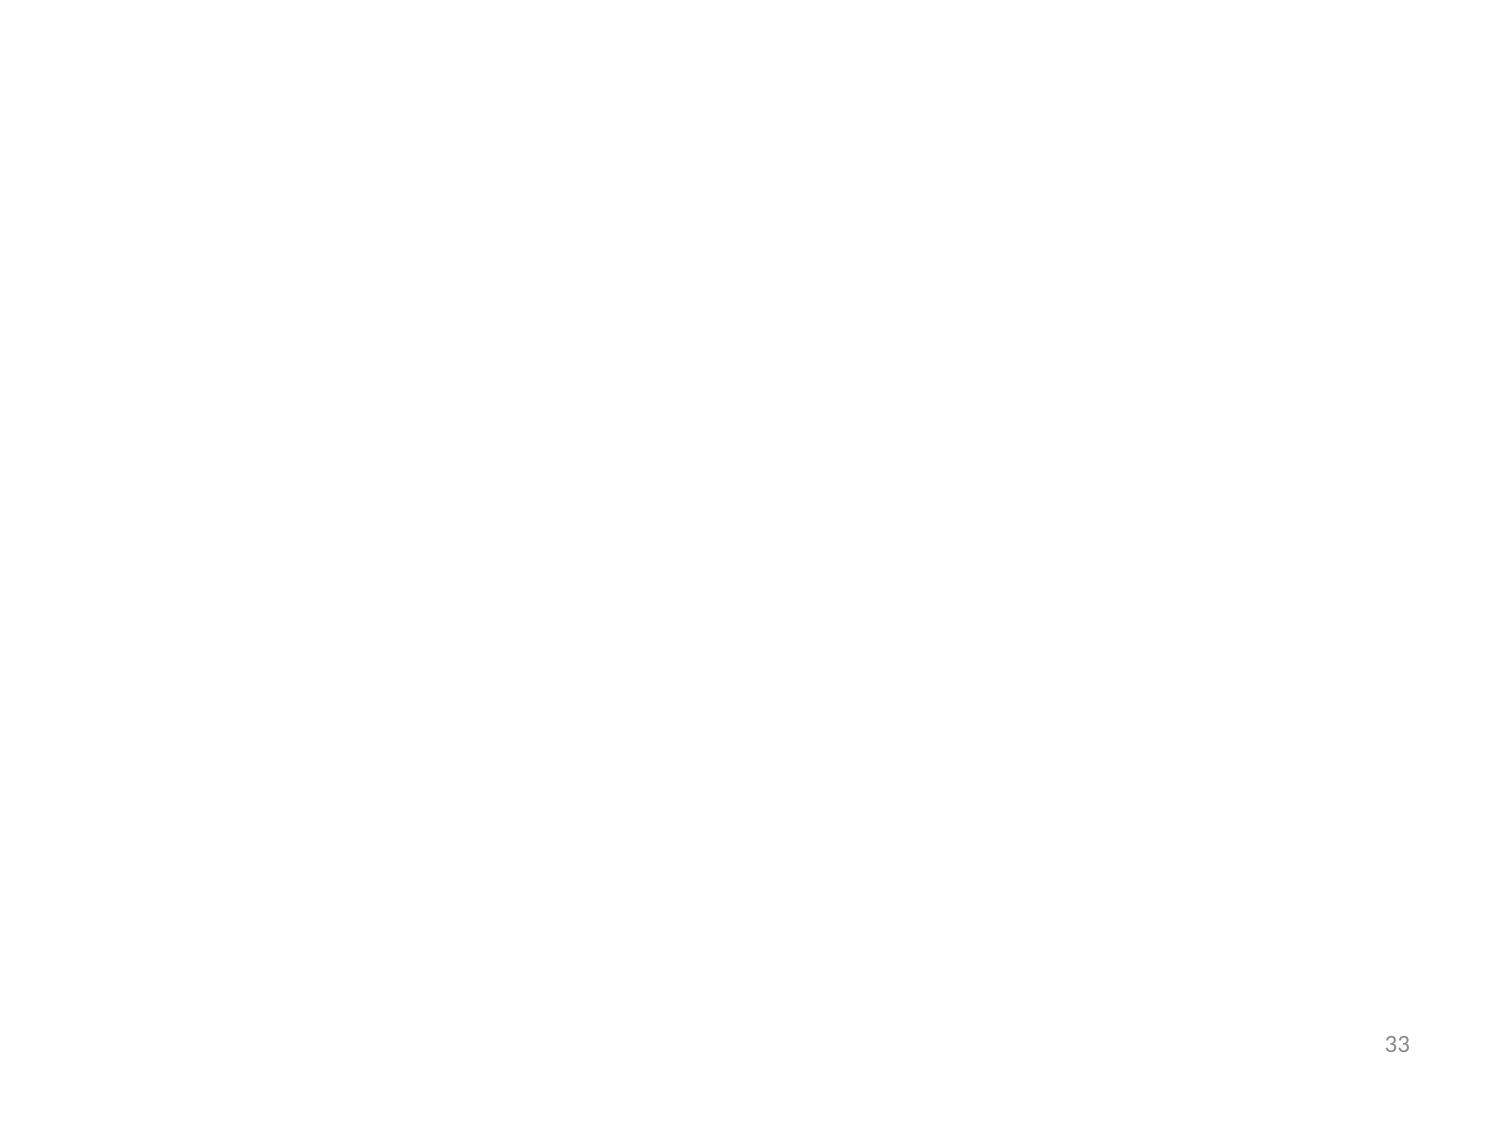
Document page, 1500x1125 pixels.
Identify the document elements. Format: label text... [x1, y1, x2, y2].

slide_number 33 [1074, 1012, 1425, 1073]
